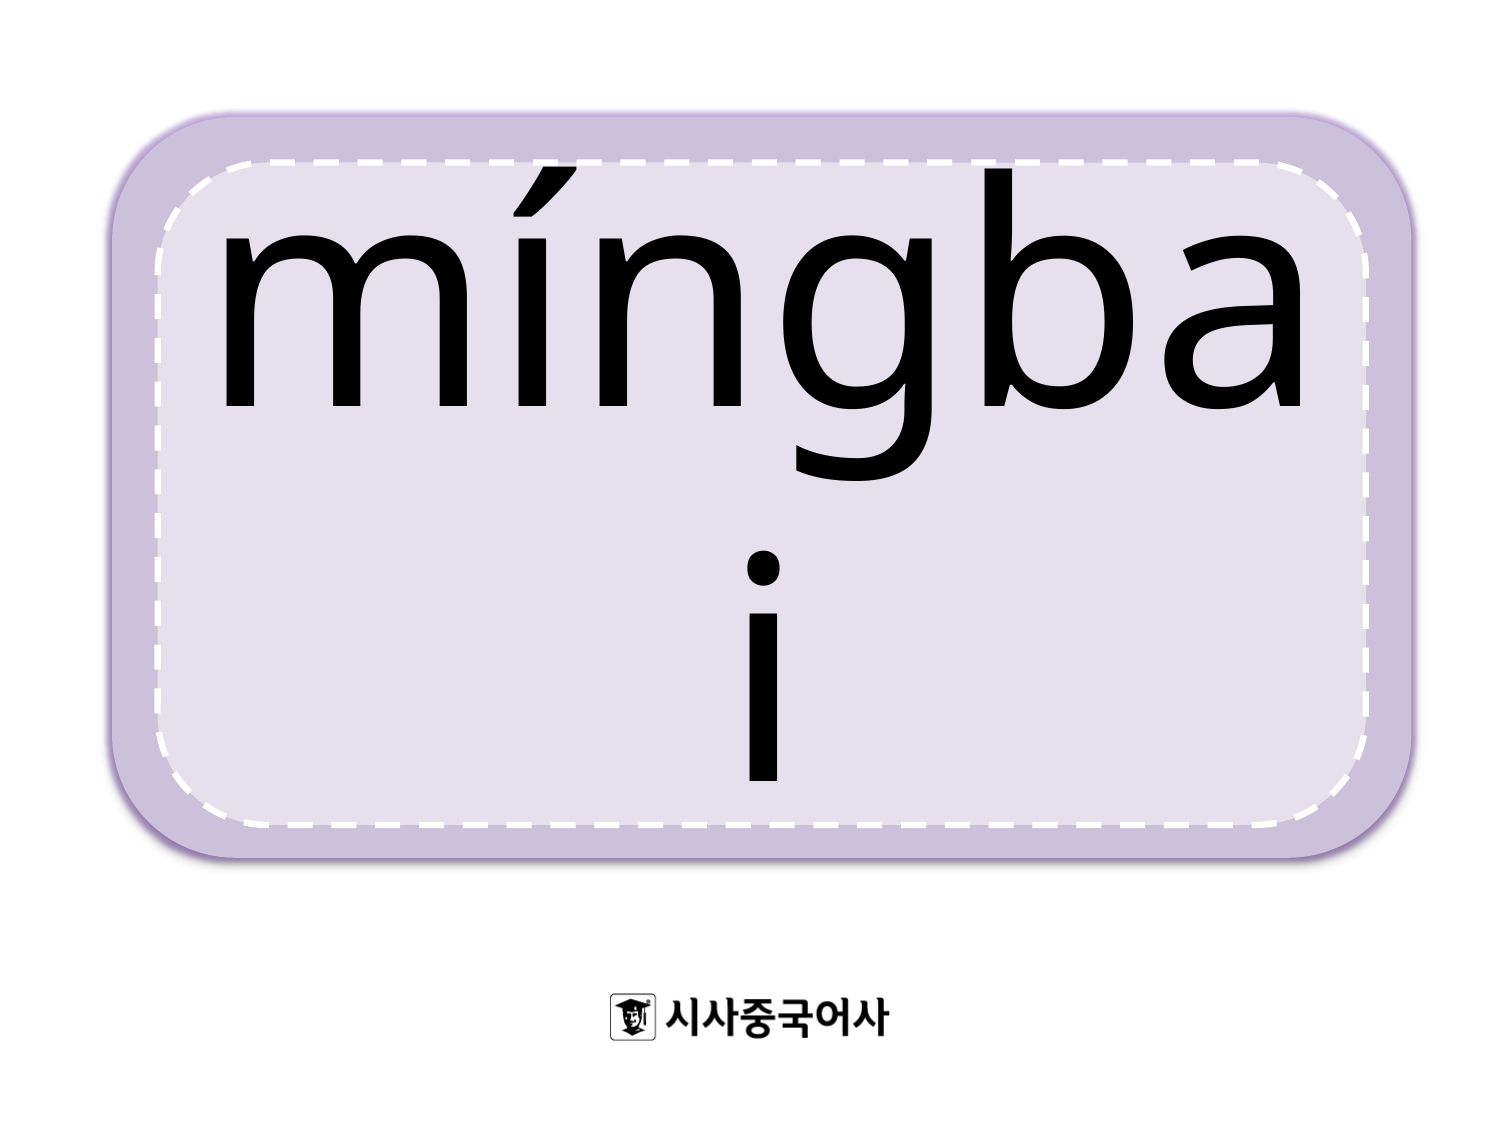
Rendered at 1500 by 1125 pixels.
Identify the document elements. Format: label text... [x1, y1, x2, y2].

text_box míngbai [159, 137, 1368, 800]
picture [602, 987, 898, 1047]
